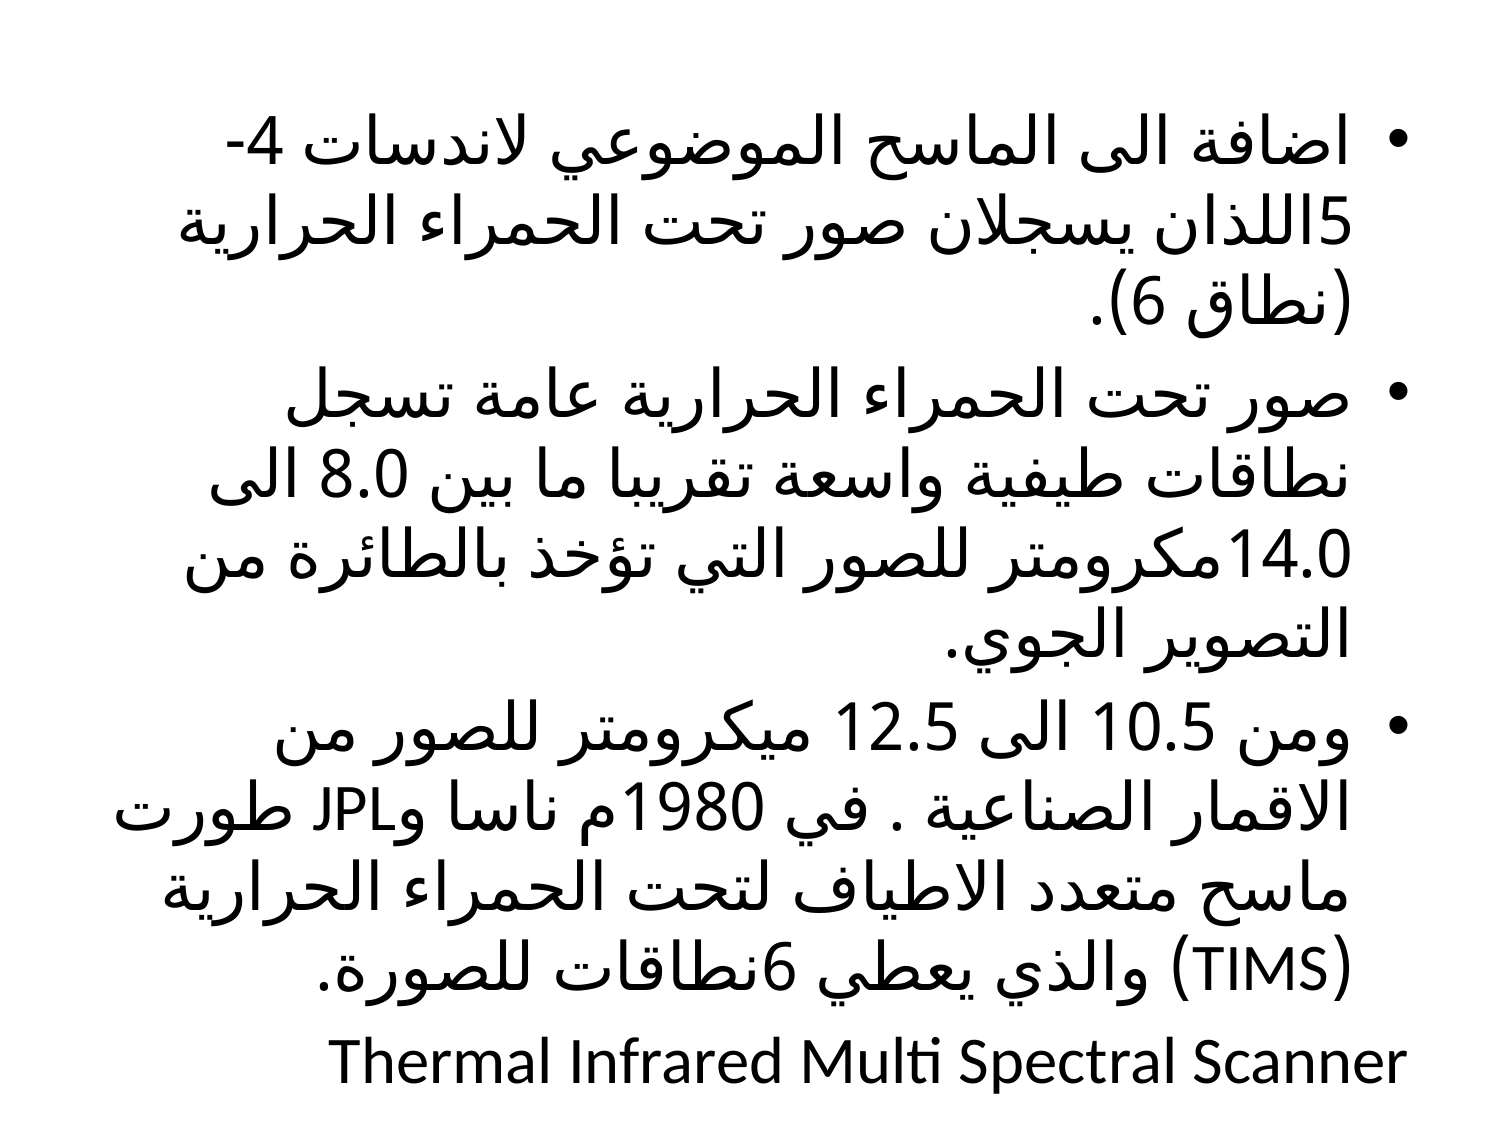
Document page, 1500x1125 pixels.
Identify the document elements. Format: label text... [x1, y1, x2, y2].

list اضافة الى الماسح الموضوعي لاندسات 4-5اللذان يسجلان صور تحت الحمراء الحرارية (نطاق 6). صور تحت الحمراء الحرارية عامة تسجل نطاقات طيفية واسعة تقريبا ما بين 8.0 الى 14.0مكرومتر للصور التي تؤخذ بالطائرة من التصوير الجوي. ومن 10.5 الى 12.5 ميكرومتر للصور من الاقمار الصناعية . في 1980م ناسا وJPL طورت ماسح متعدد الاطياف لتحت الحمراء الحرارية (TIMS) والذي يعطي 6نطاقات للصورة. Thermal Infrared Multi Spectral Scanner [75, 90, 1425, 1005]
